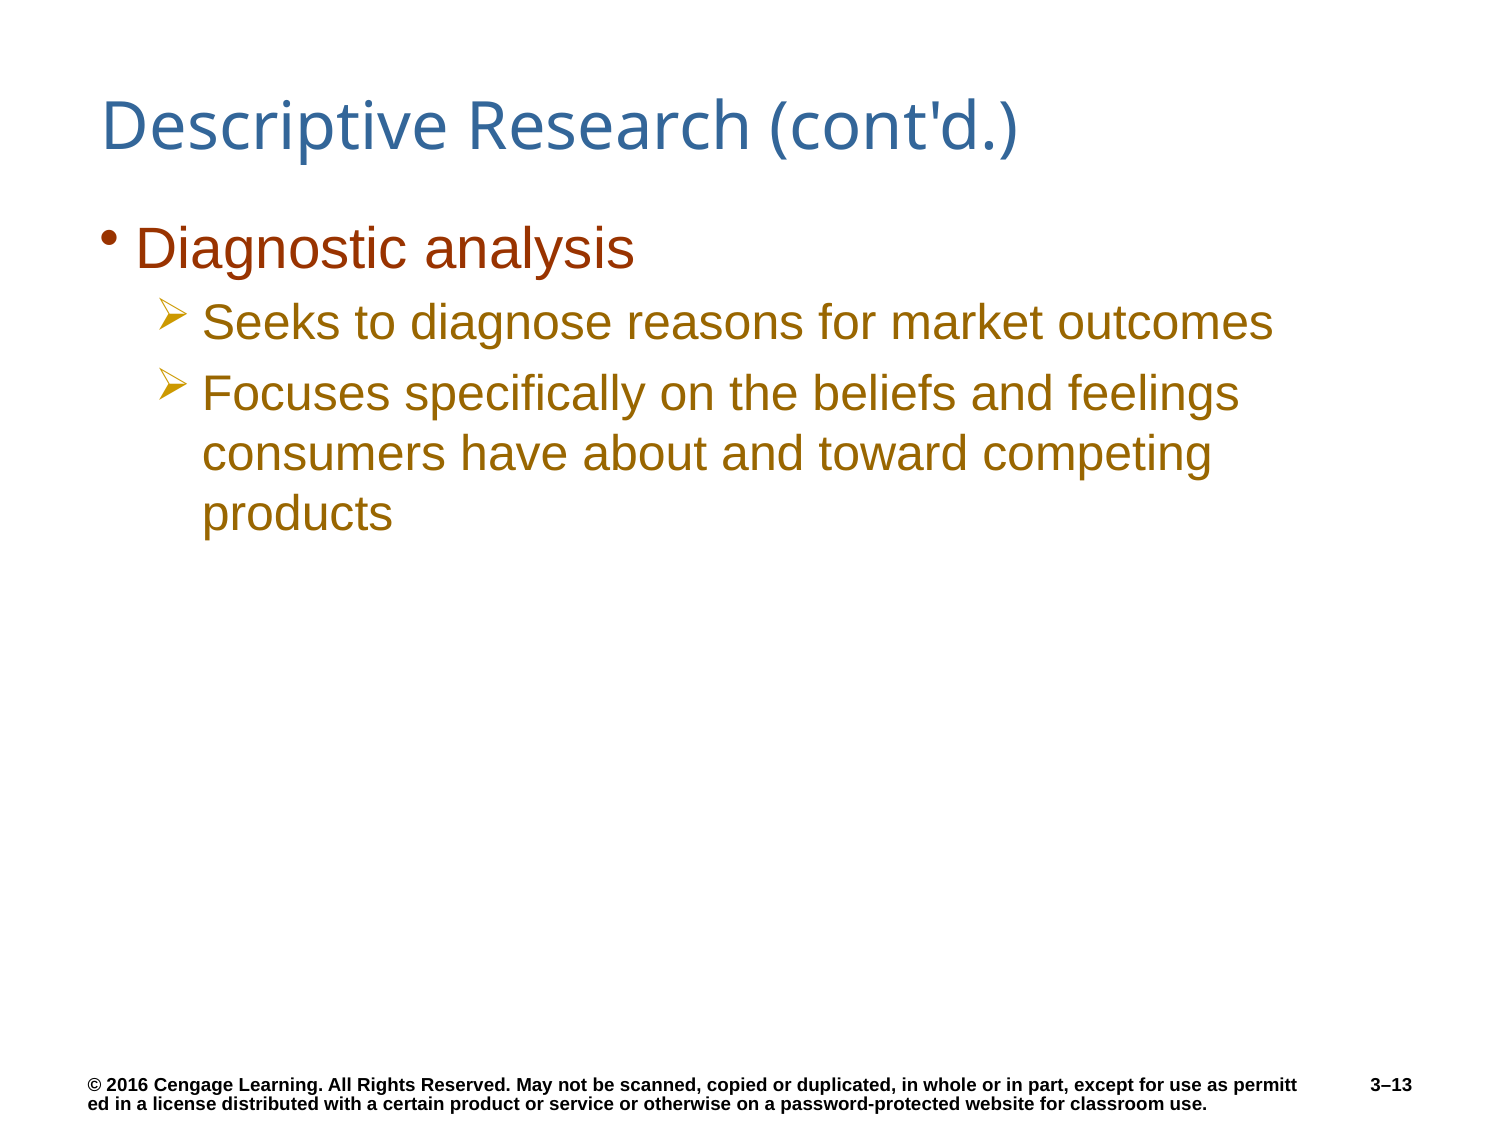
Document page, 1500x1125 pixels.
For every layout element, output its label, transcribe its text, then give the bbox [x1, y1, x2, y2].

slide_number 3–13 [1050, 1042, 1413, 1103]
footer © 2016 Cengage Learning. All Rights Reserved. May not be scanned, copied or duplicated, in whole or in part, except for use as permitted in a license distributed with a certain product or service or otherwise on a password-protected website for classroom use. [87, 1057, 1050, 1103]
list Diagnostic analysis Seeks to diagnose reasons for market outcomes Focuses specifically on the beliefs and feelings consumers have about and toward competing products [84, 202, 1414, 1013]
title Descriptive Research (cont'd.) [85, 75, 1411, 171]
